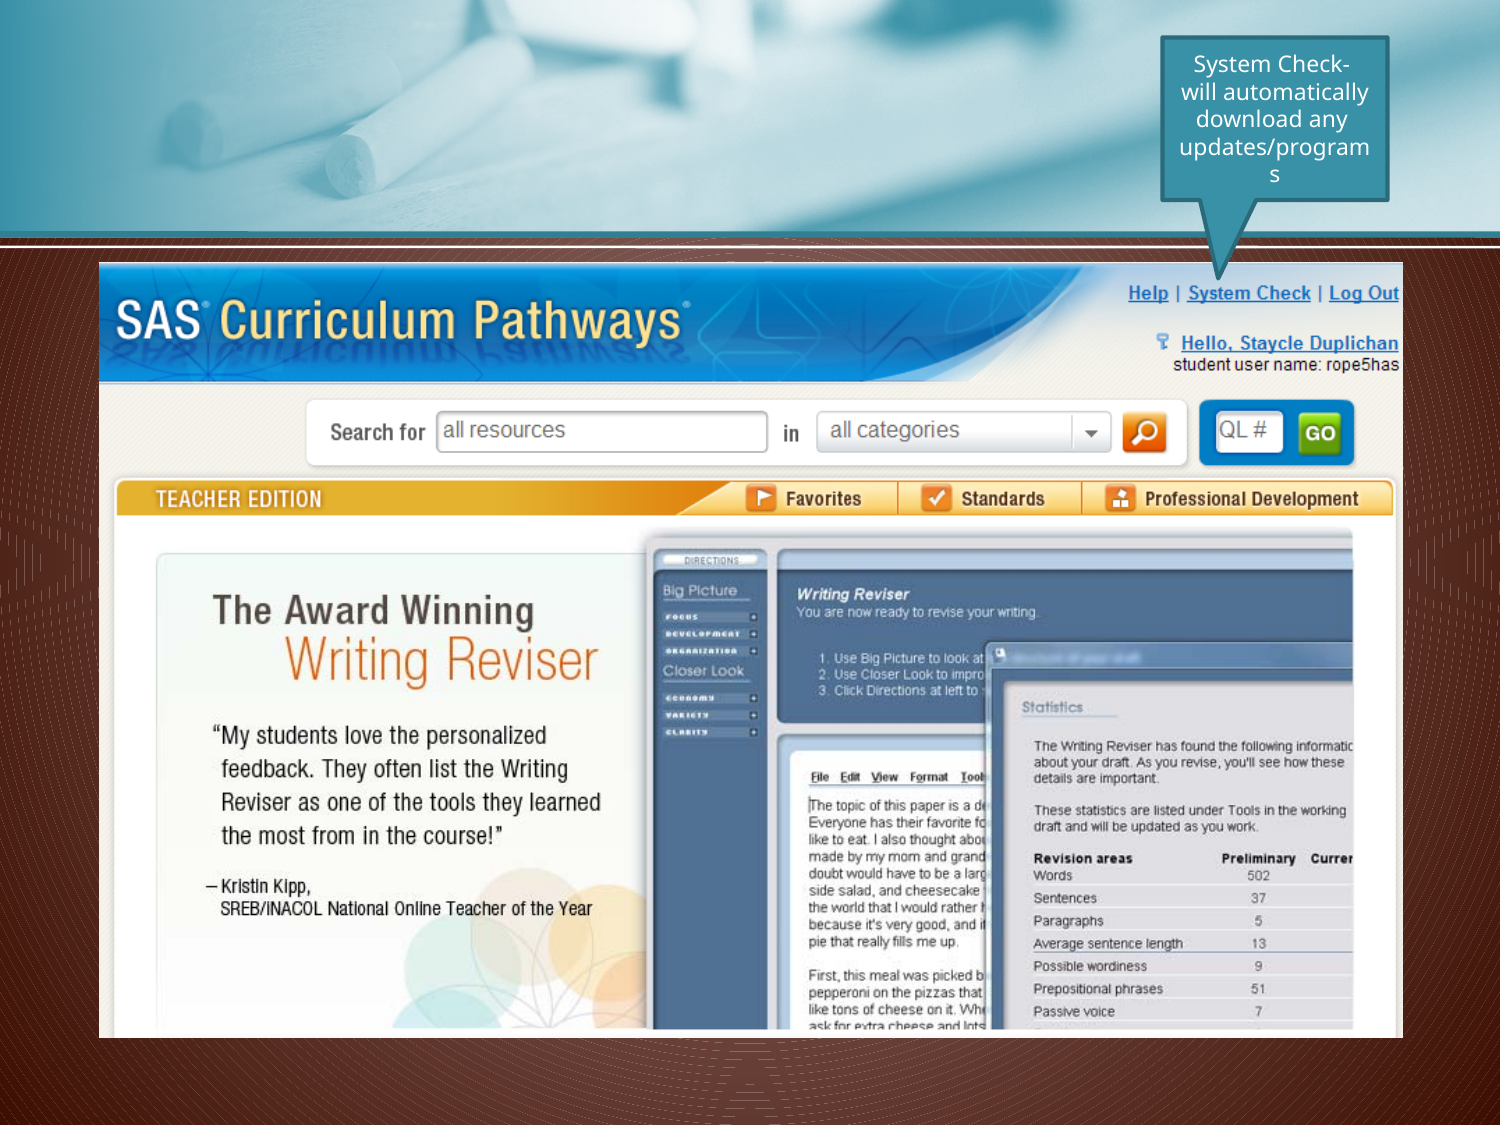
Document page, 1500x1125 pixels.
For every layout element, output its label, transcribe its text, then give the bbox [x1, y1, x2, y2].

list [99, 262, 1403, 1038]
text_box System Check- will automatically download any updates/programs [1160, 35, 1390, 260]
